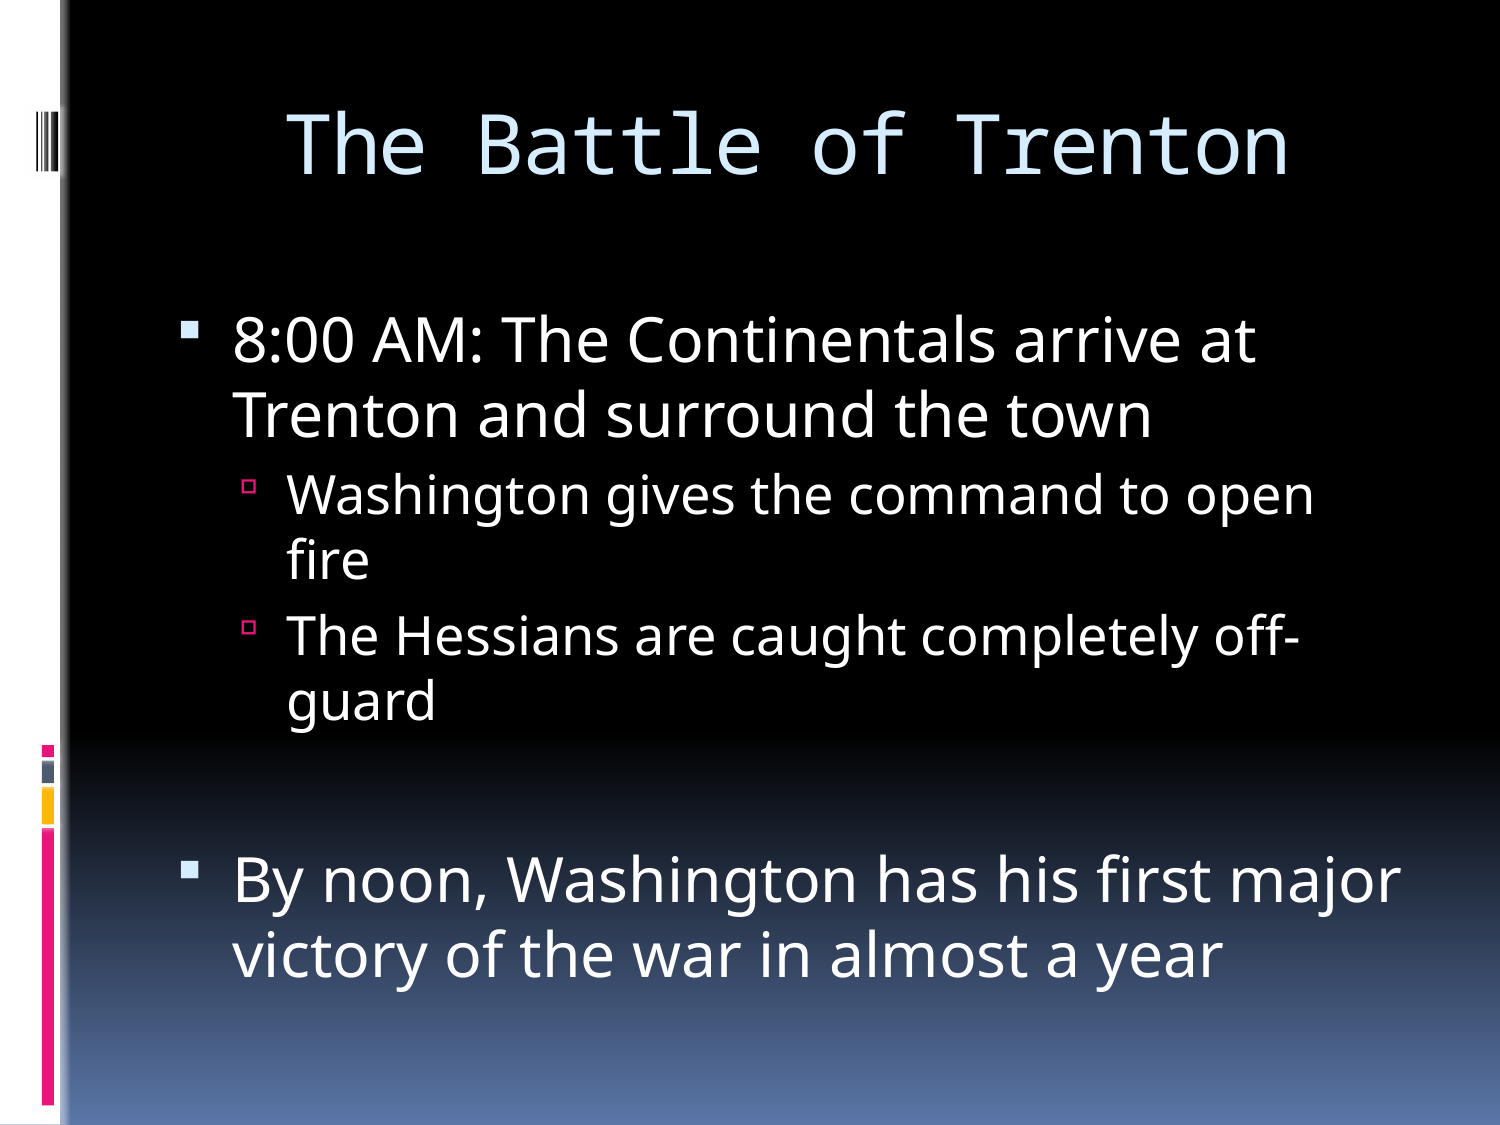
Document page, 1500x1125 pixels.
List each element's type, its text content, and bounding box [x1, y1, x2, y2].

list 8:00 AM: The Continentals arrive at Trenton and surround the town Washington gives the command to open fire The Hessians are caught completely off-guard By noon, Washington has his first major victory of the war in almost a year [150, 292, 1425, 1043]
title The Battle of Trenton [150, 83, 1425, 234]
